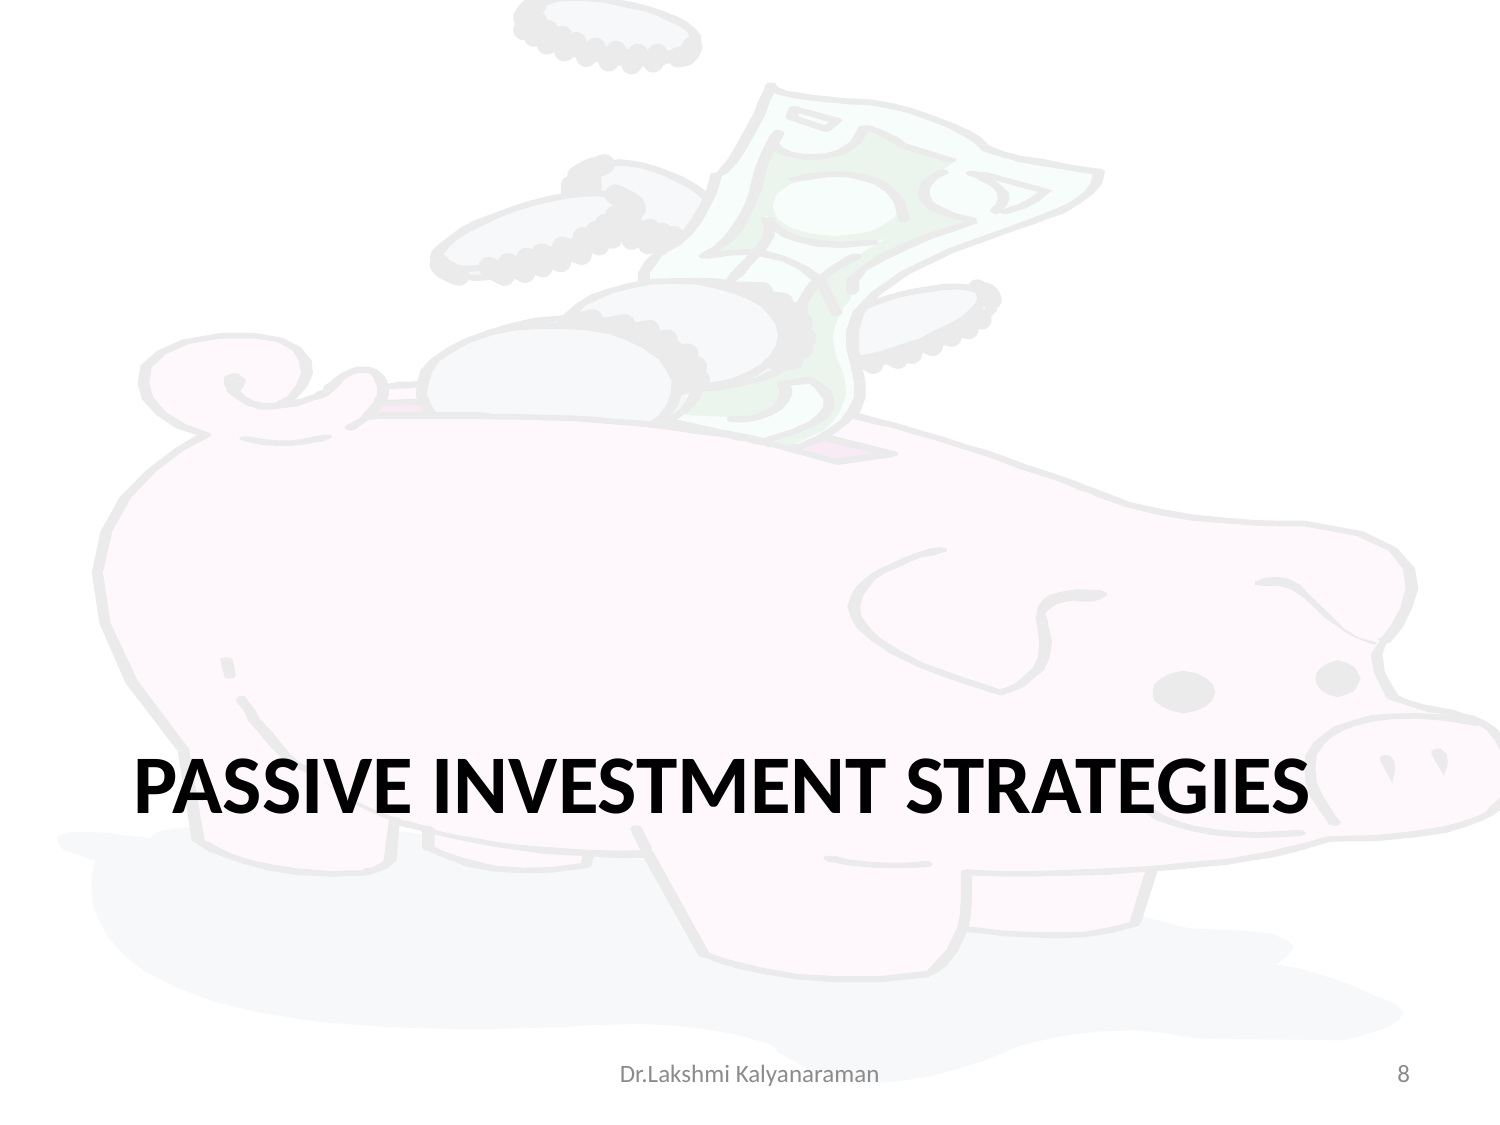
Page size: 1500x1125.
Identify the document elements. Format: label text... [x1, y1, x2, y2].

title Passive investment strategies [118, 722, 1394, 947]
footer Dr.Lakshmi Kalyanaraman [512, 1042, 988, 1103]
slide_number 8 [1074, 1042, 1425, 1103]
